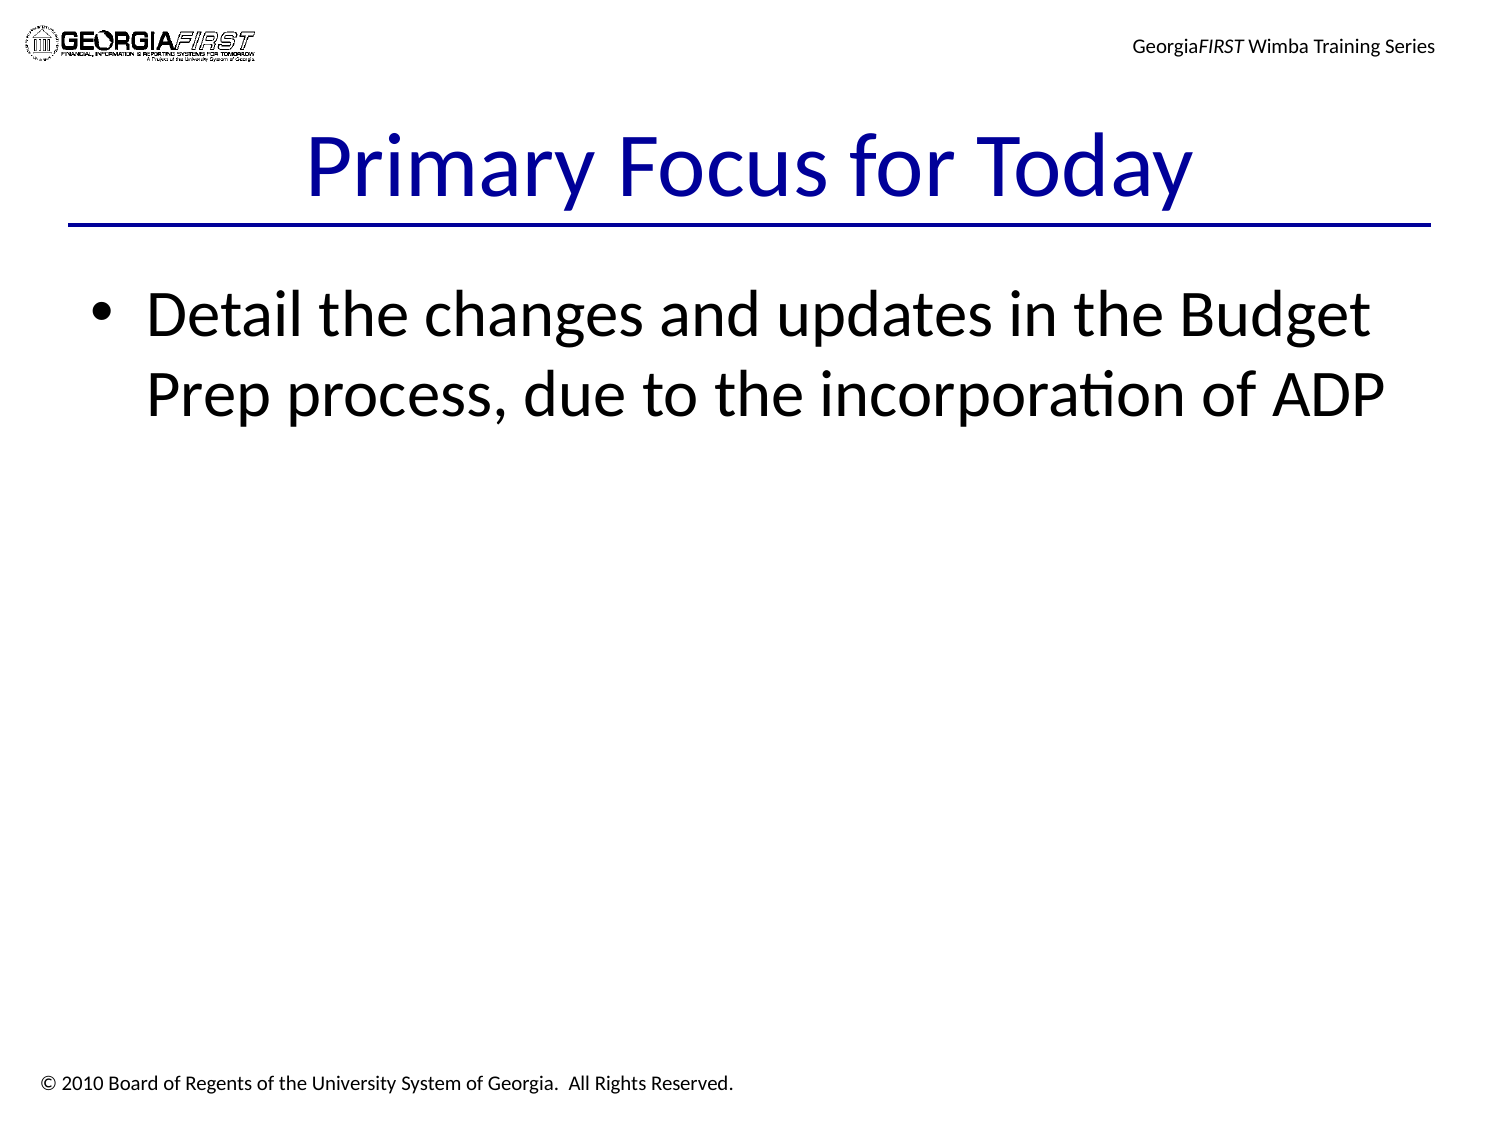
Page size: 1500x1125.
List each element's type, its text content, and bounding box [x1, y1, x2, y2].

title Primary Focus for Today [75, 87, 1425, 233]
picture [24, 24, 255, 63]
list Detail the changes and updates in the Budget Prep process, due to the incorporation of ADP [75, 262, 1425, 1005]
